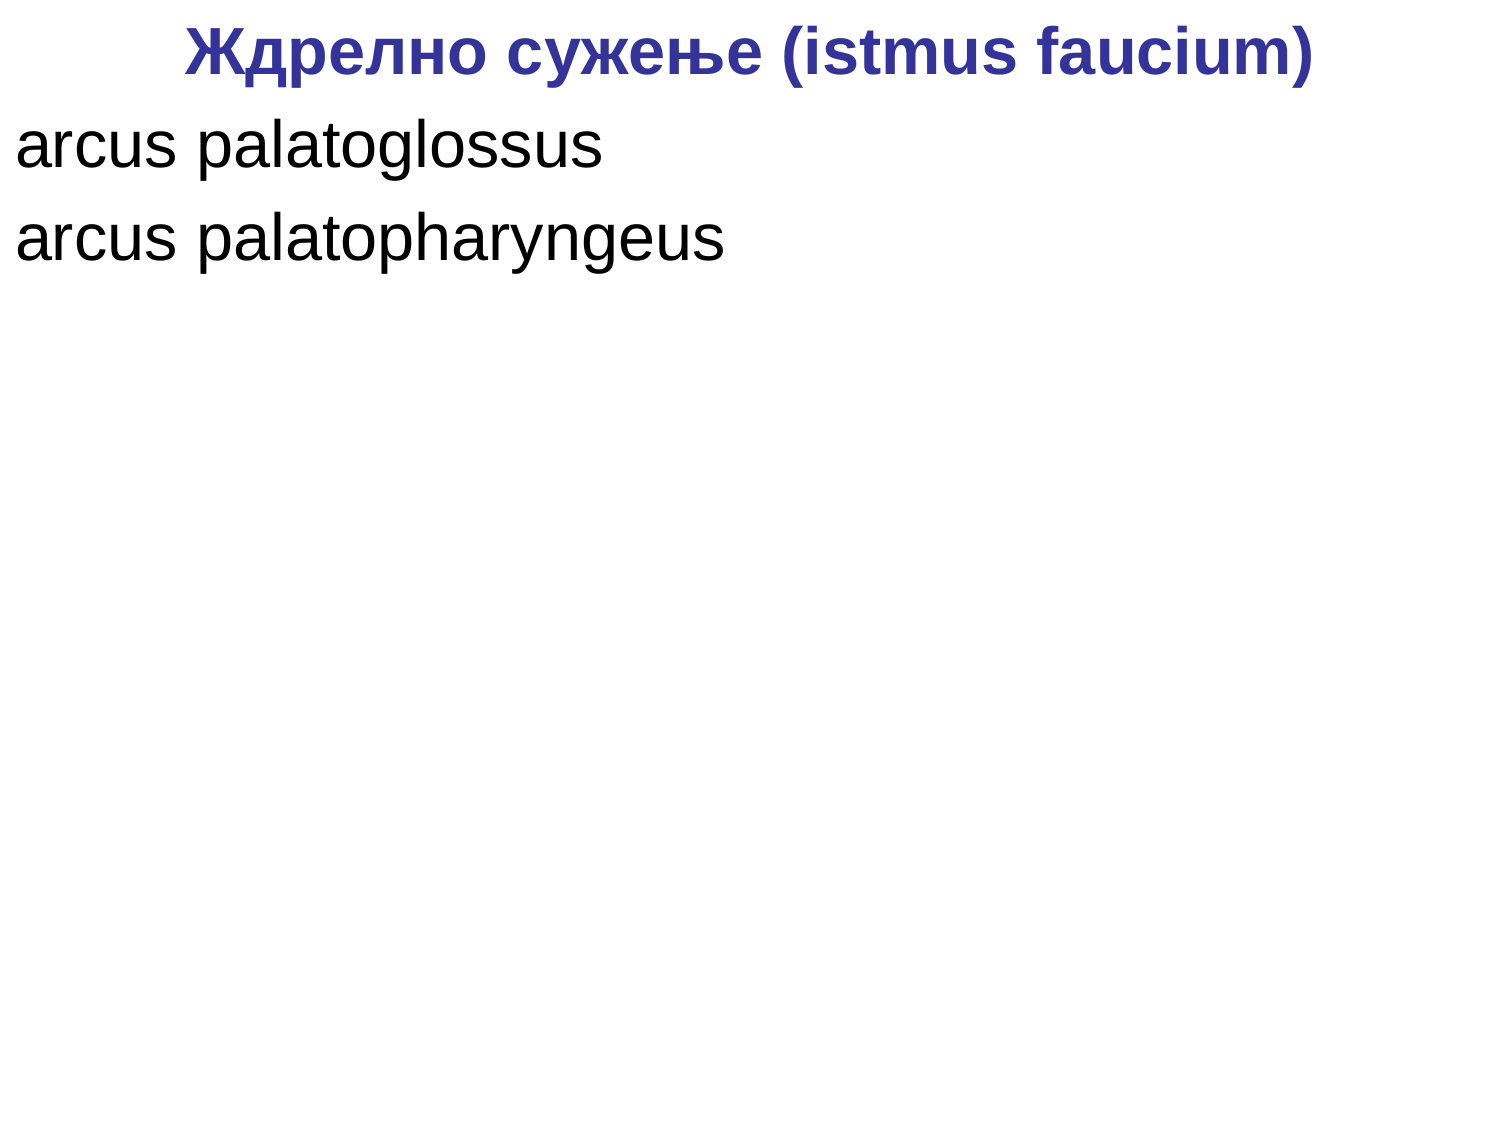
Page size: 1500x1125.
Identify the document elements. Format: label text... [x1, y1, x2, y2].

list Ждрелно сужење (istmus faucium) arcus palatoglossus arcus palatopharyngeus [0, 0, 1500, 1125]
